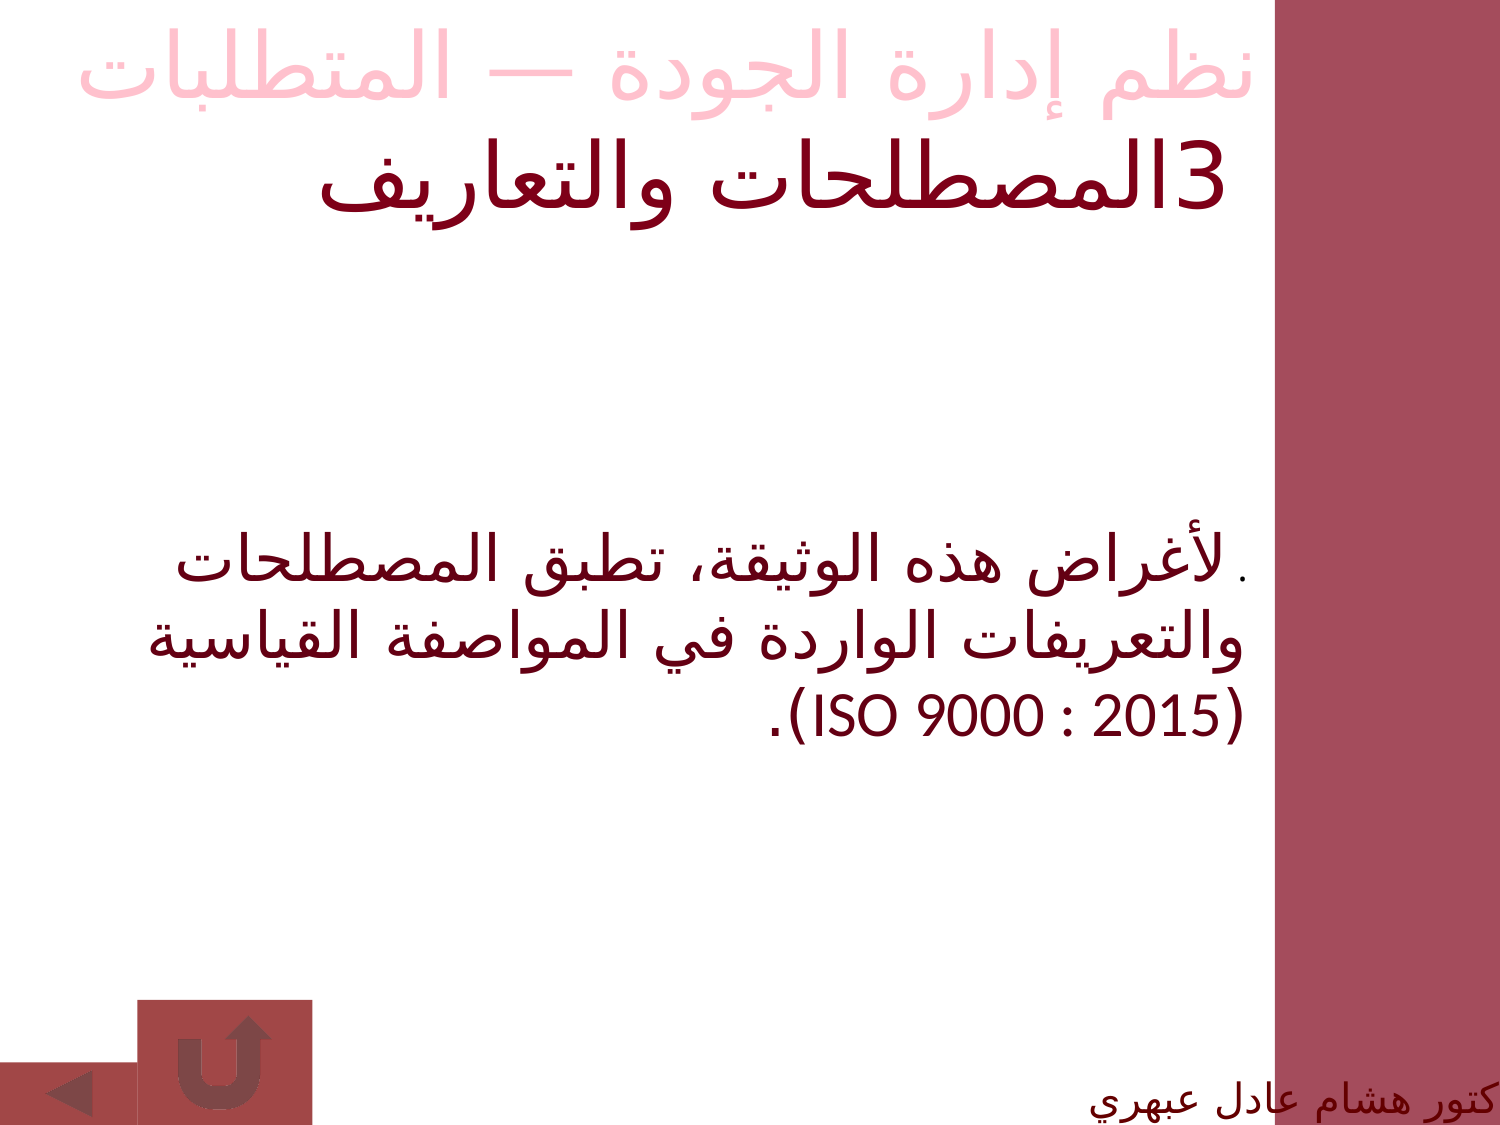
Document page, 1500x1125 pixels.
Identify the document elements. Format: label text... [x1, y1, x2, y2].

text_box نظم إدارة الجودة — المتطلبات 3المصطلحات والتعاريف [0, 0, 1275, 235]
text_box [0, 1060, 135, 1125]
text_box . لأغراض هذه الوثيقة، تطبق المصطلحات والتعريفات الواردة في المواصفة القياسية (ISO 9000 : 2015). [12, 509, 1263, 757]
text_box [1273, 0, 1500, 1064]
text_box [135, 998, 315, 1125]
text_box الدكتور هشام عادل عبهري [1073, 1064, 1500, 1125]
